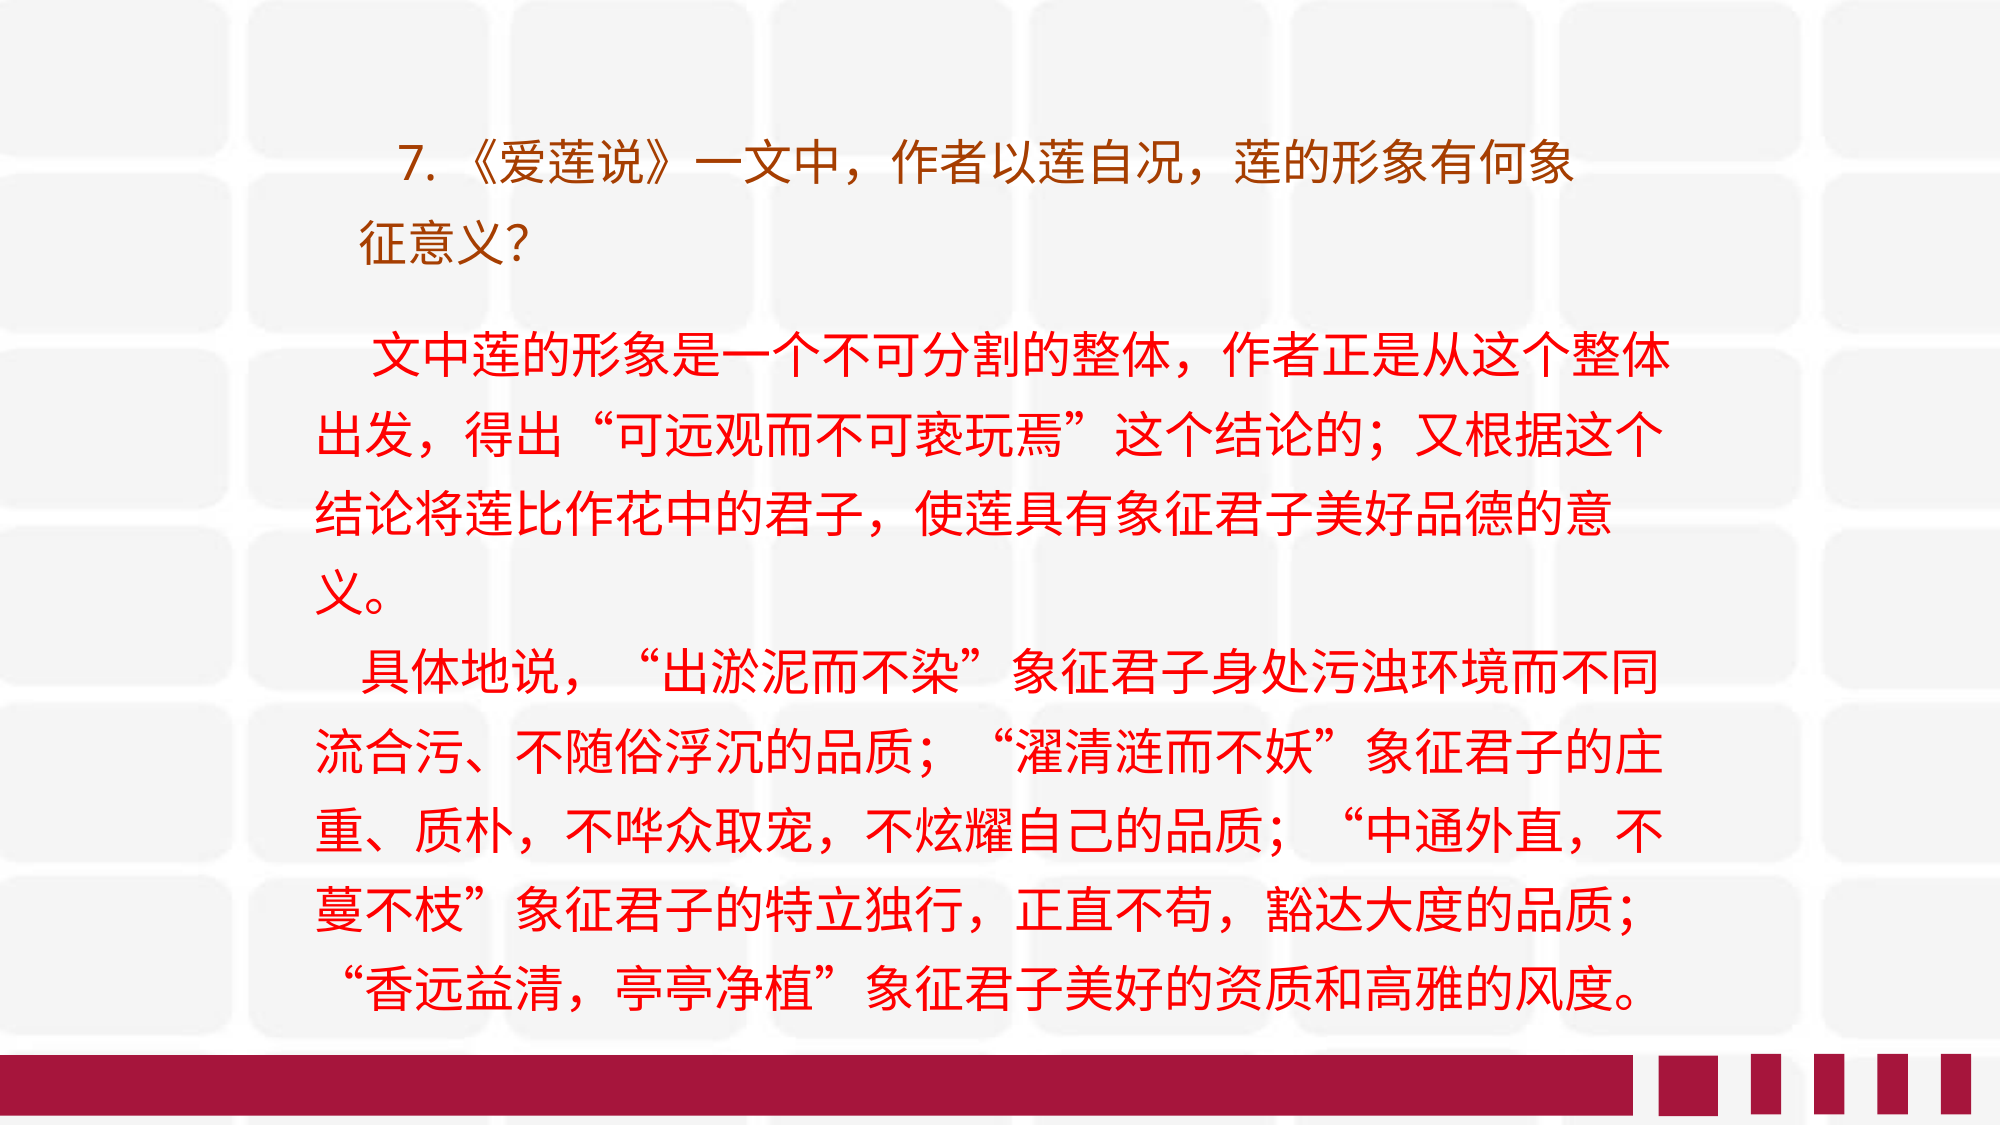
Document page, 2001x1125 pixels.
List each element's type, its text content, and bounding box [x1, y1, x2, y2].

picture [0, 0, 2000, 1125]
text_box 文中莲的形象是一个不可分割的整体，作者正是从这个整体出发，得出“可远观而不可亵玩焉”这个结论的；又根据这个结论将莲比作花中的君子，使莲具有象征君子美好品德的意义。 具体地说，“出淤泥而不染”象征君子身处污浊环境而不同流合污、不随俗浮沉的品质；“濯清涟而不妖”象征君子的庄重、质朴，不哗众取宠，不炫耀自己的品质；“中通外直，不蔓不枝”象征君子的特立独行，正直不苟，豁达大度的品质；“香远益清，亭亭净植”象征君子美好的资质和高雅的风度。 [300, 297, 1700, 1025]
list 7.《爱莲说》一文中，作者以莲自况，莲的形象有何象征意义？ [347, 102, 1621, 278]
